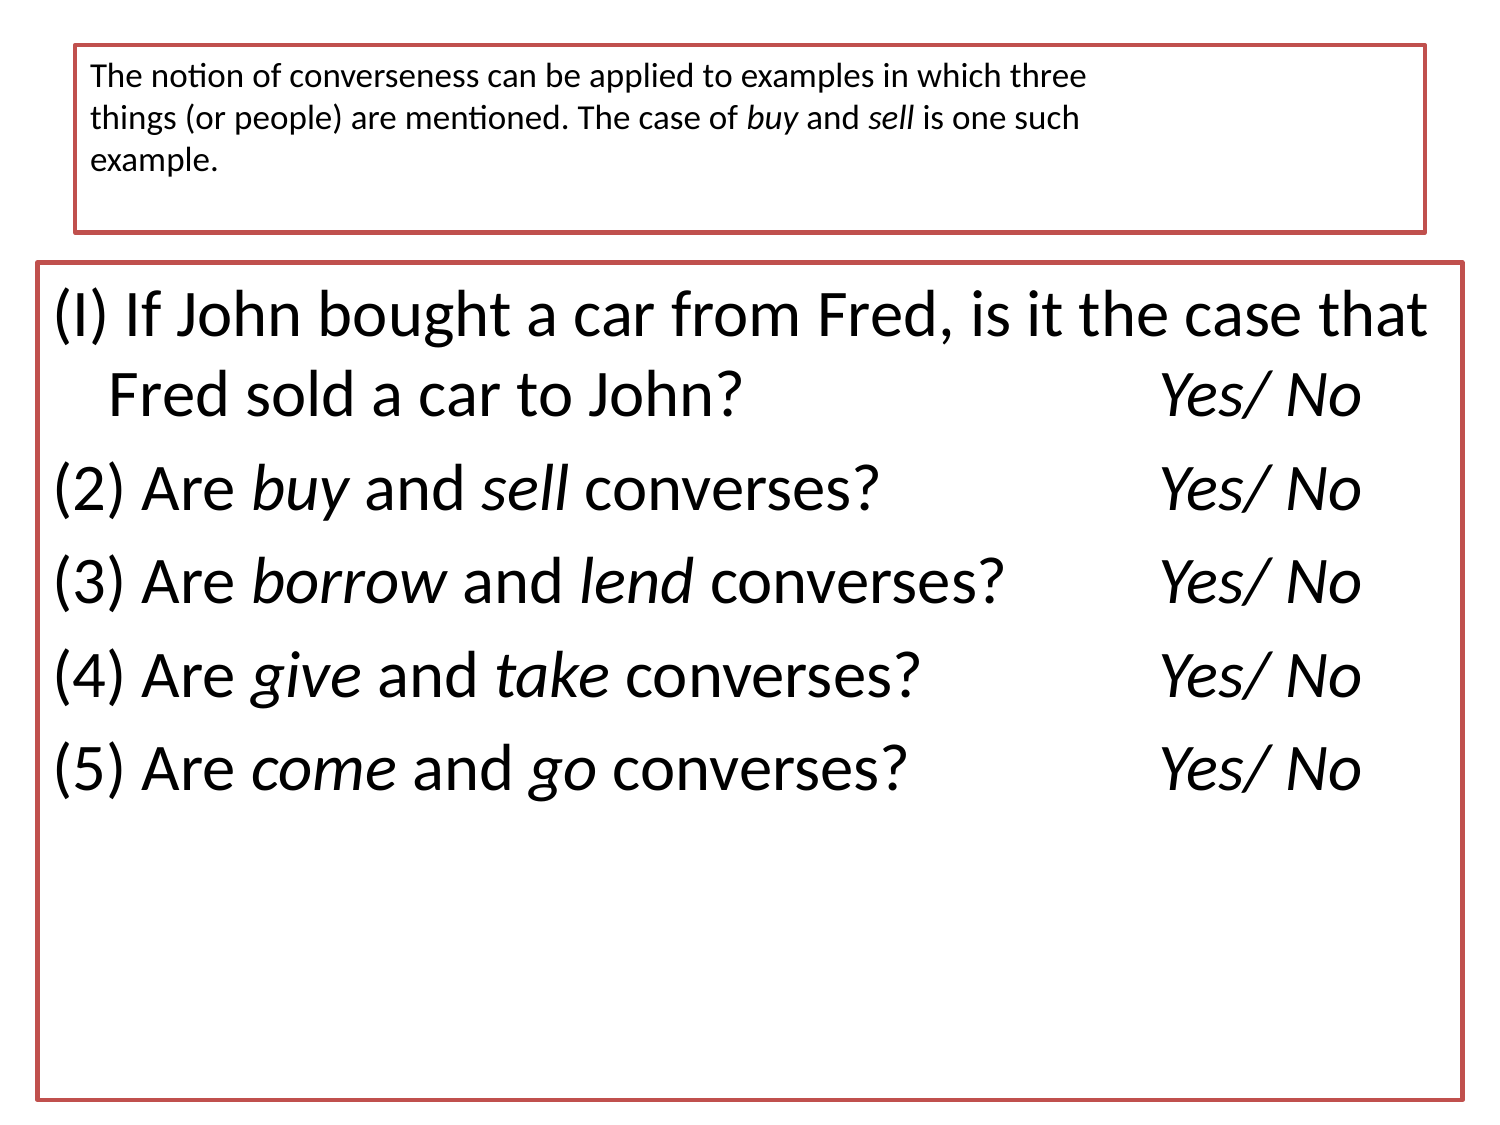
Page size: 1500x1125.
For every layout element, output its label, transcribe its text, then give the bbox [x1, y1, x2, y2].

list (I) If John bought a car from Fred, is it the case that Fred sold a car to John? Yes/ No (2) Are buy and sell converses? Yes/ No (3) Are borrow and lend converses? Yes/ No (4) Are give and take converses? Yes/ No (5) Are come and go converses? Yes/ No [35, 260, 1465, 1102]
title The notion of converseness can be applied to examples in which three things (or people) are mentioned. The case of buy and sell is one such example. [73, 43, 1427, 235]
